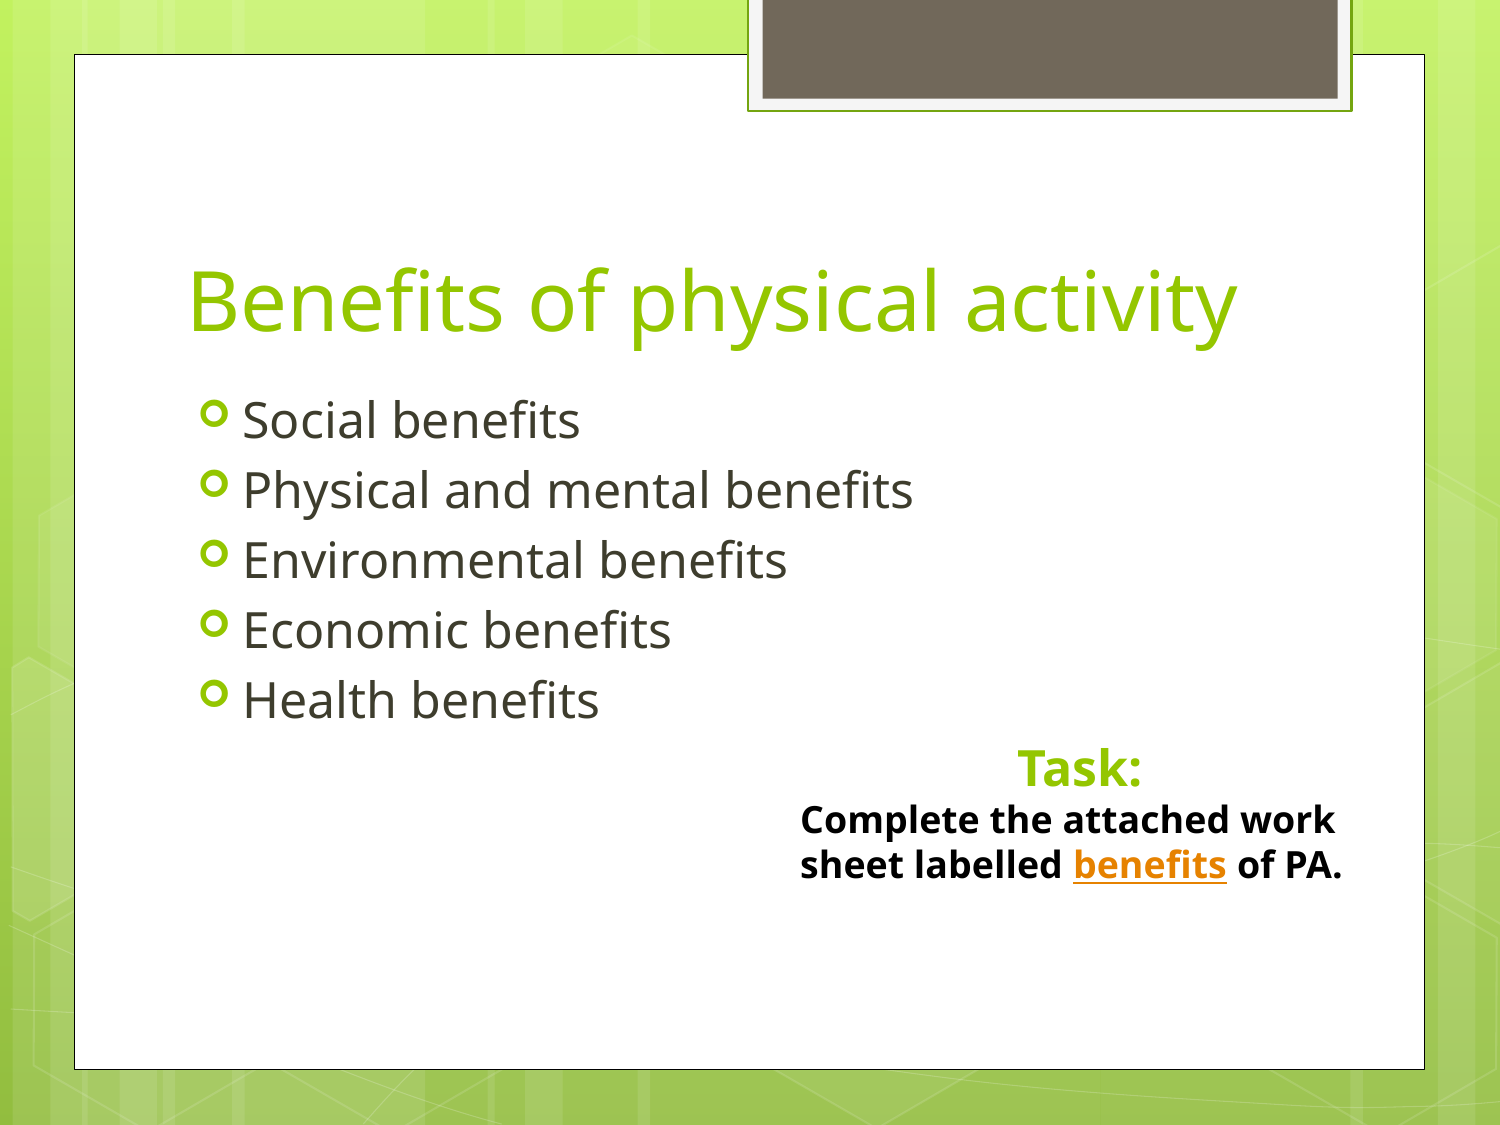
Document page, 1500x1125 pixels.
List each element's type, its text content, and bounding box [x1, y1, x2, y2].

list Social benefits Physical and mental benefits Environmental benefits Economic benefits Health benefits [171, 381, 1283, 957]
text_box Task: Complete the attached work sheet labelled benefits of PA. [785, 728, 1388, 900]
title Benefits of physical activity [171, 168, 1324, 357]
